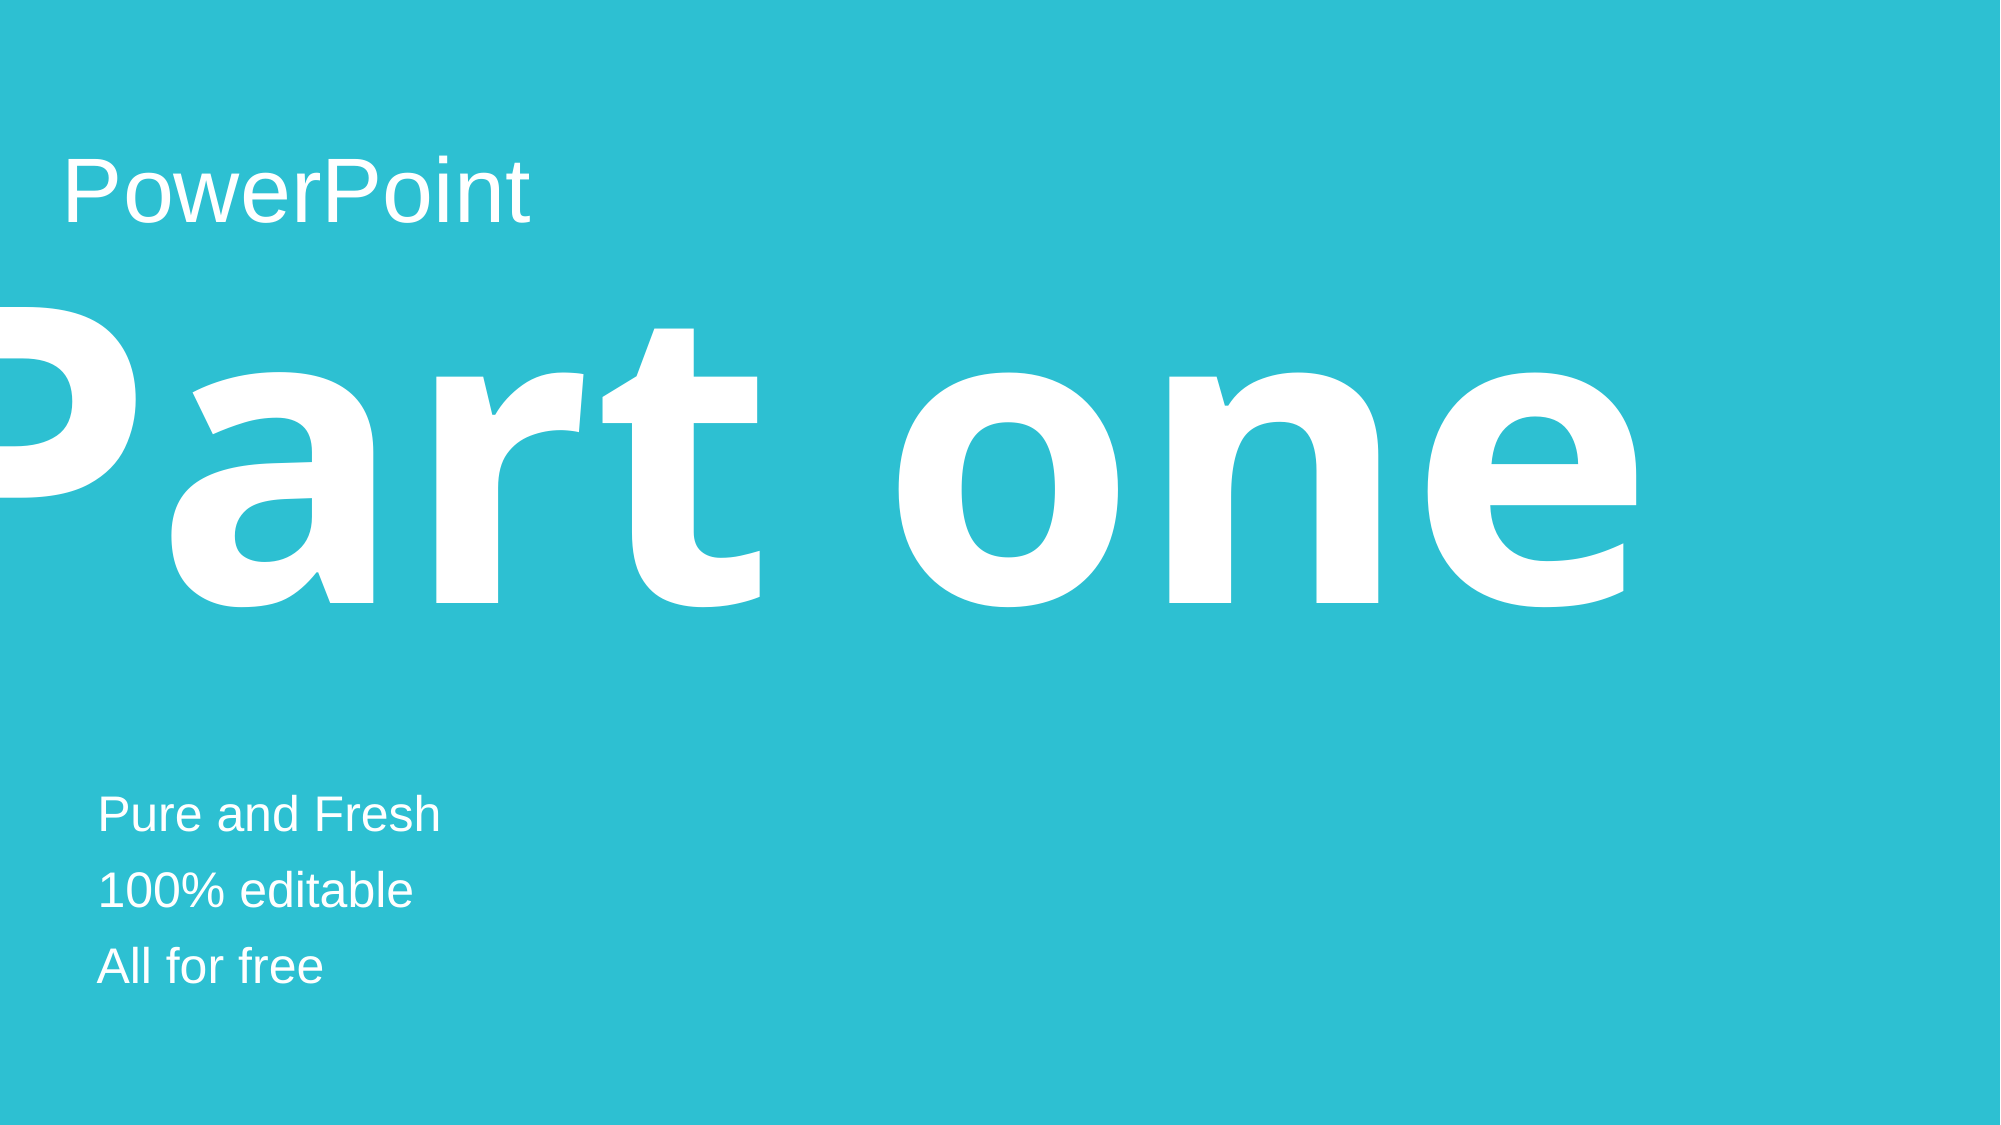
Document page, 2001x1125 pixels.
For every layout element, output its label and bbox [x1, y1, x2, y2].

text_box [44, 123, 1504, 1002]
